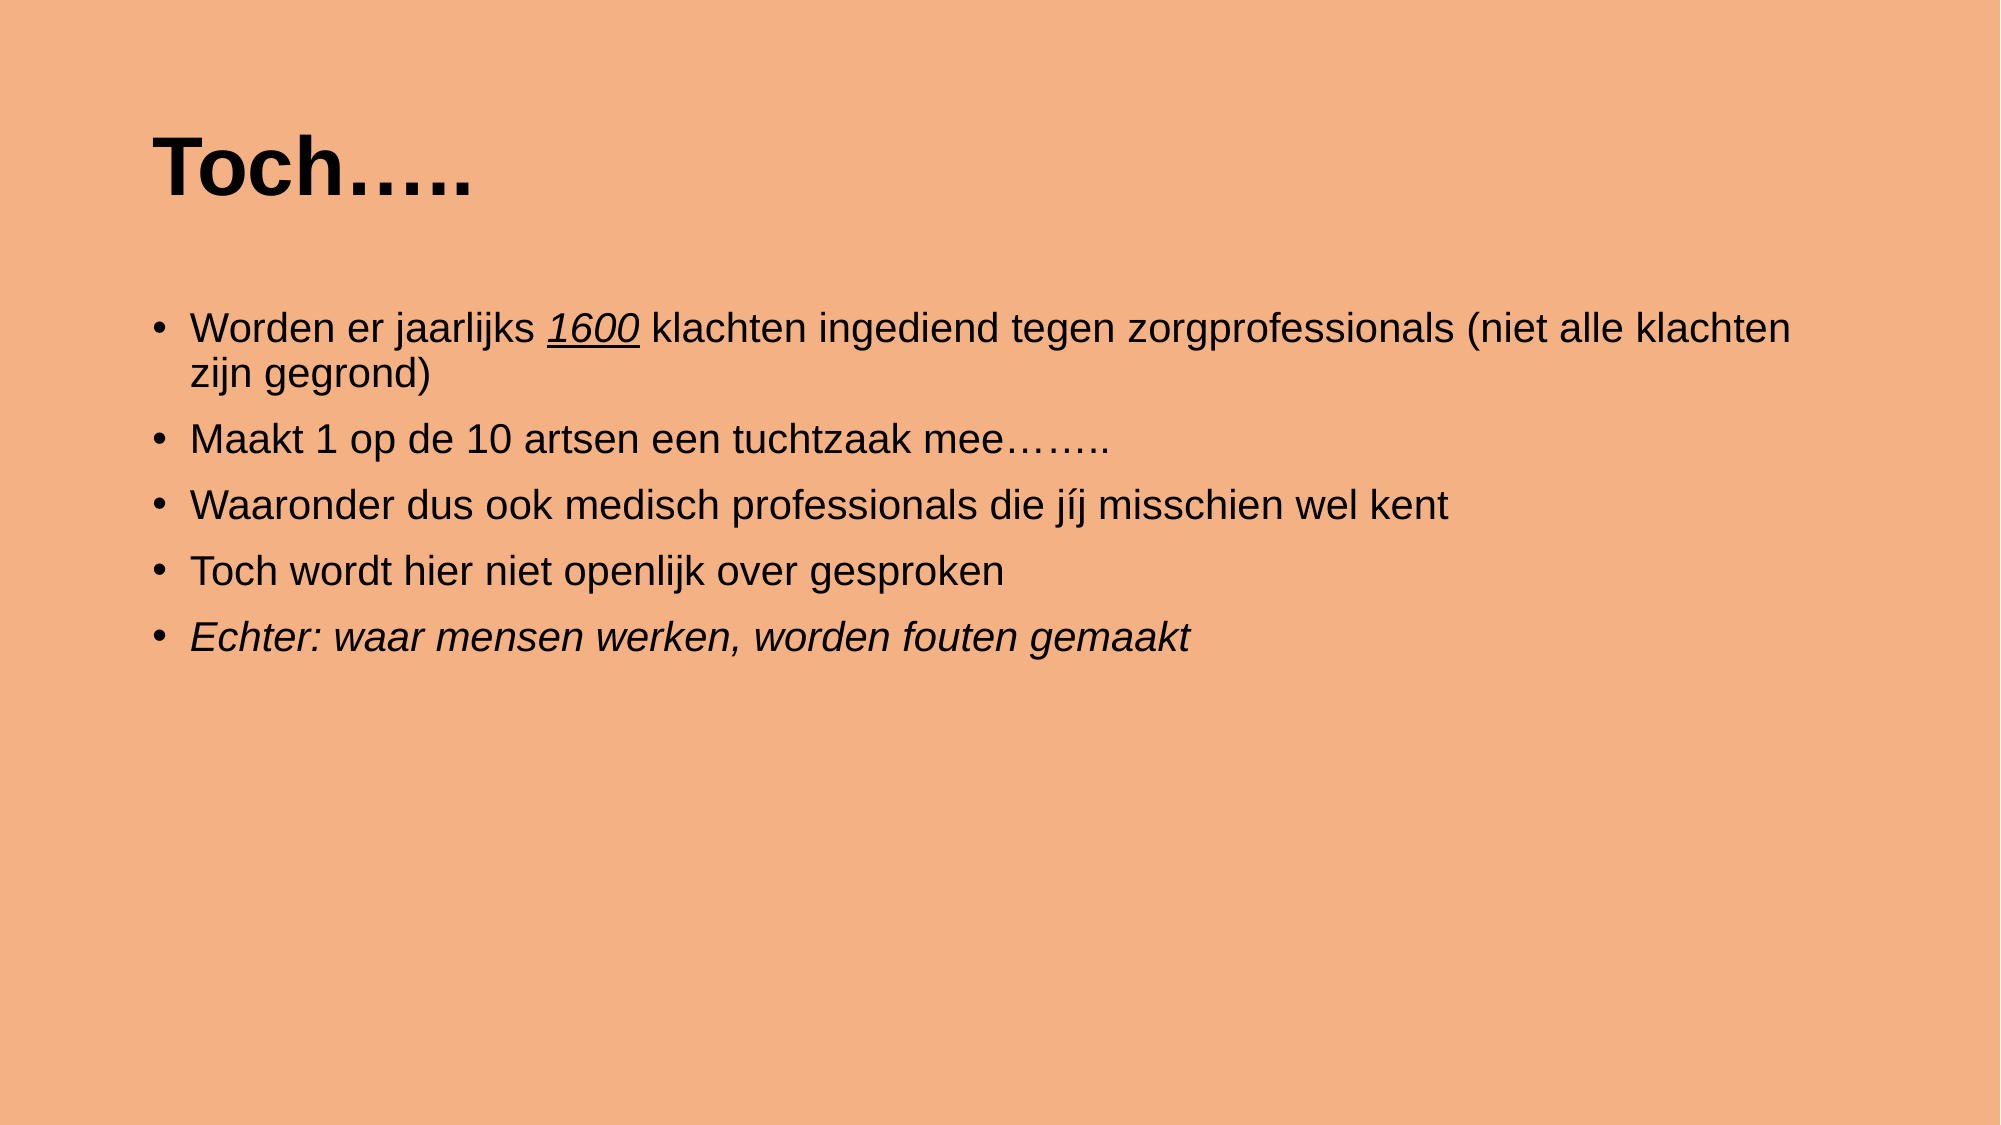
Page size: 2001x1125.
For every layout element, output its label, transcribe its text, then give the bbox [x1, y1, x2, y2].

title Toch….. [137, 59, 1863, 278]
list Worden er jaarlijks 1600 klachten ingediend tegen zorgprofessionals (niet alle klachten zijn gegrond) Maakt 1 op de 10 artsen een tuchtzaak mee…….. Waaronder dus ook medisch professionals die jíj misschien wel kent Toch wordt hier niet openlijk over gesproken Echter: waar mensen werken, worden fouten gemaakt [137, 299, 1863, 1014]
